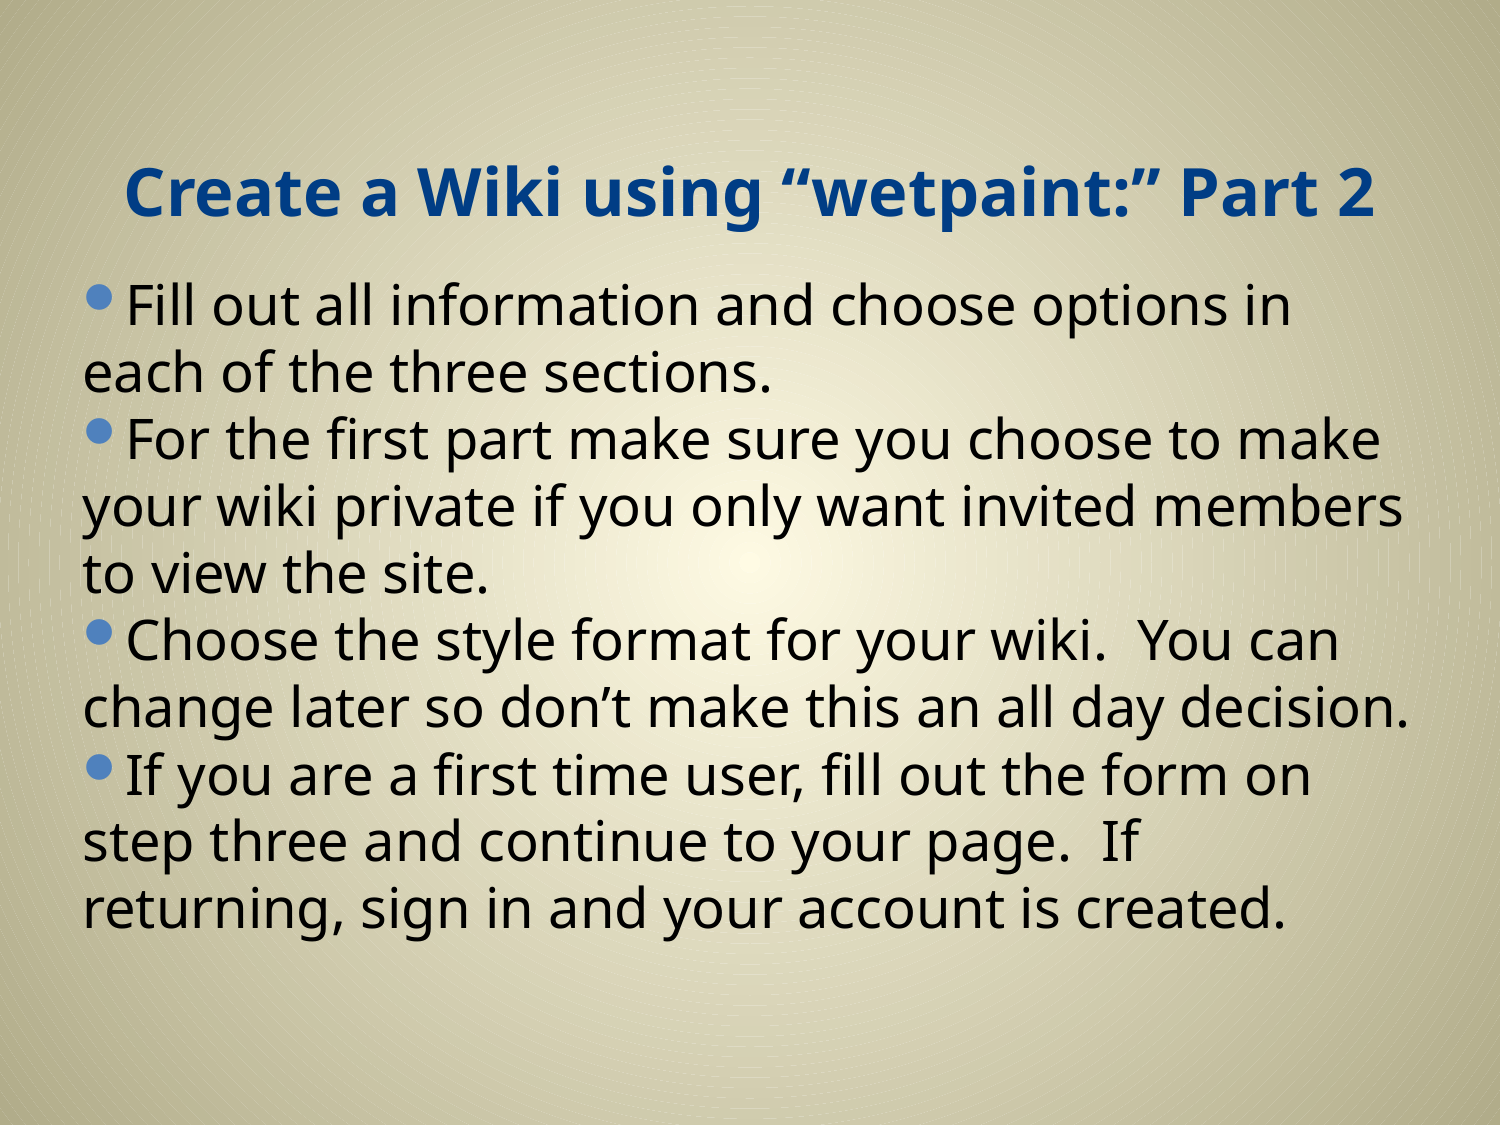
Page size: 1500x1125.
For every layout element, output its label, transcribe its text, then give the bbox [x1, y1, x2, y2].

list Fill out all information and choose options in each of the three sections. For the first part make sure you choose to make your wiki private if you only want invited members to view the site. Choose the style format for your wiki. You can change later so don’t make this an all day decision. If you are a first time user, fill out the form on step three and continue to your page. If returning, sign in and your account is created. [75, 262, 1425, 1005]
title Create a Wiki using “wetpaint:” Part 2 [75, 50, 1425, 238]
